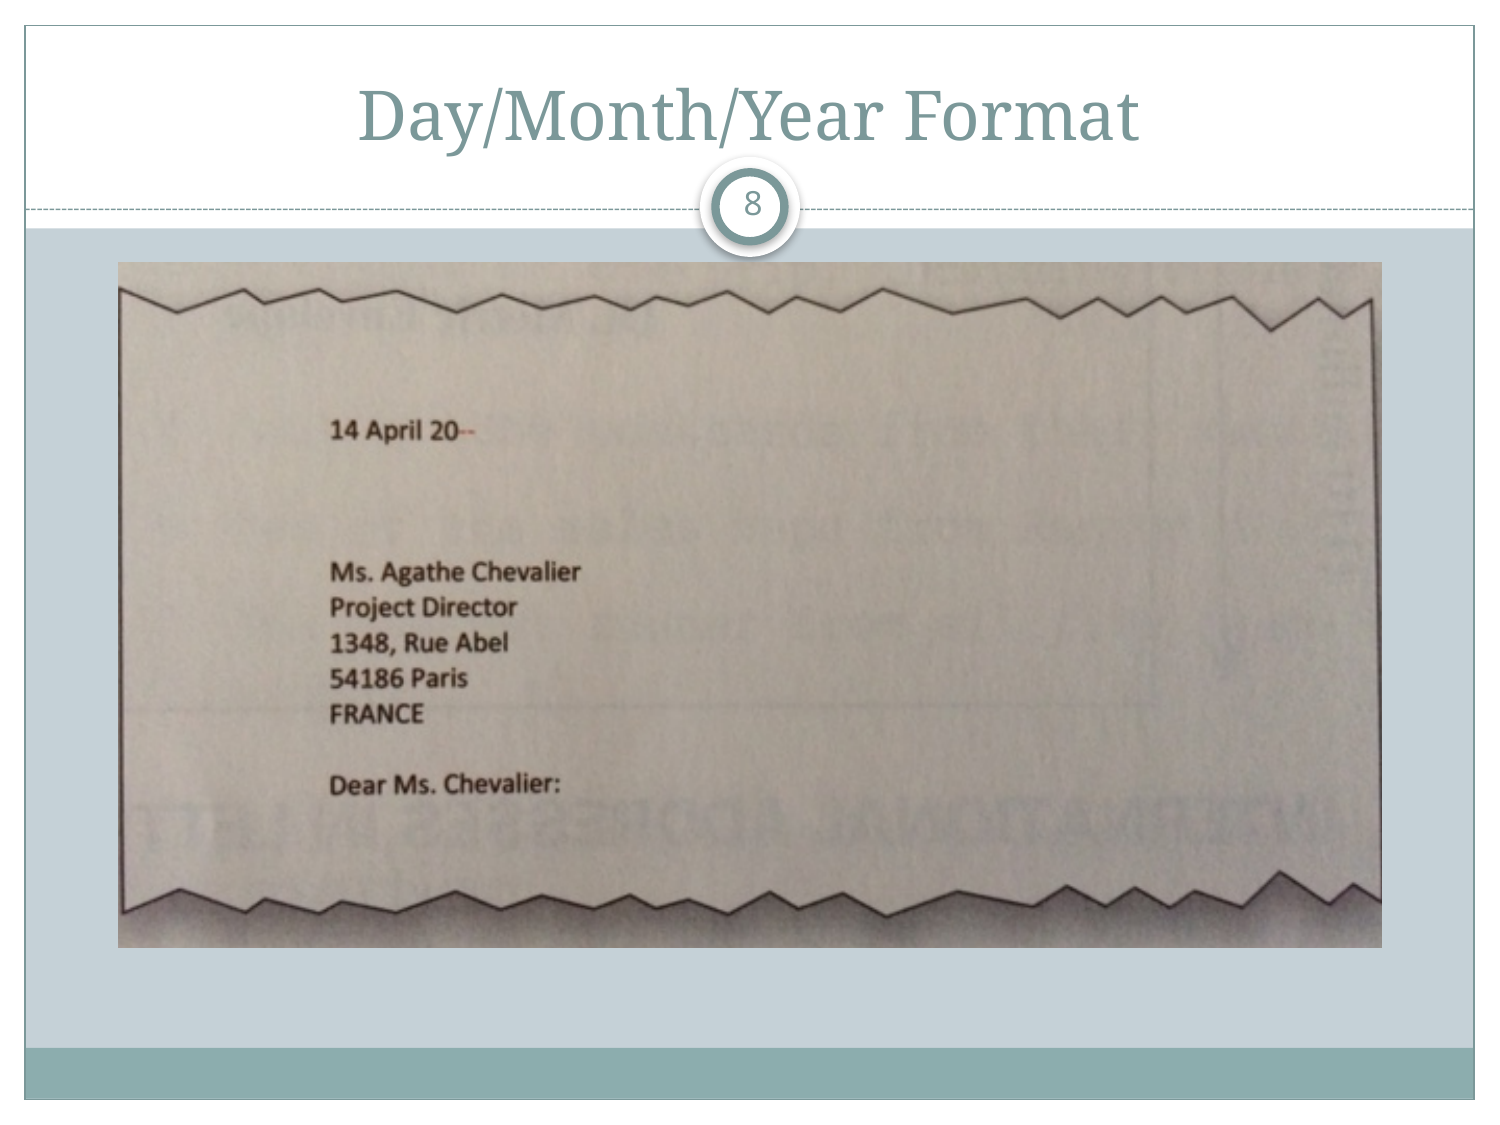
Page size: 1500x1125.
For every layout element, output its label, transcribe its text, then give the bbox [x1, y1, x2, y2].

slide_number 8 [715, 168, 791, 241]
picture [117, 262, 1383, 948]
title Day/Month/Year Format [49, 37, 1450, 162]
